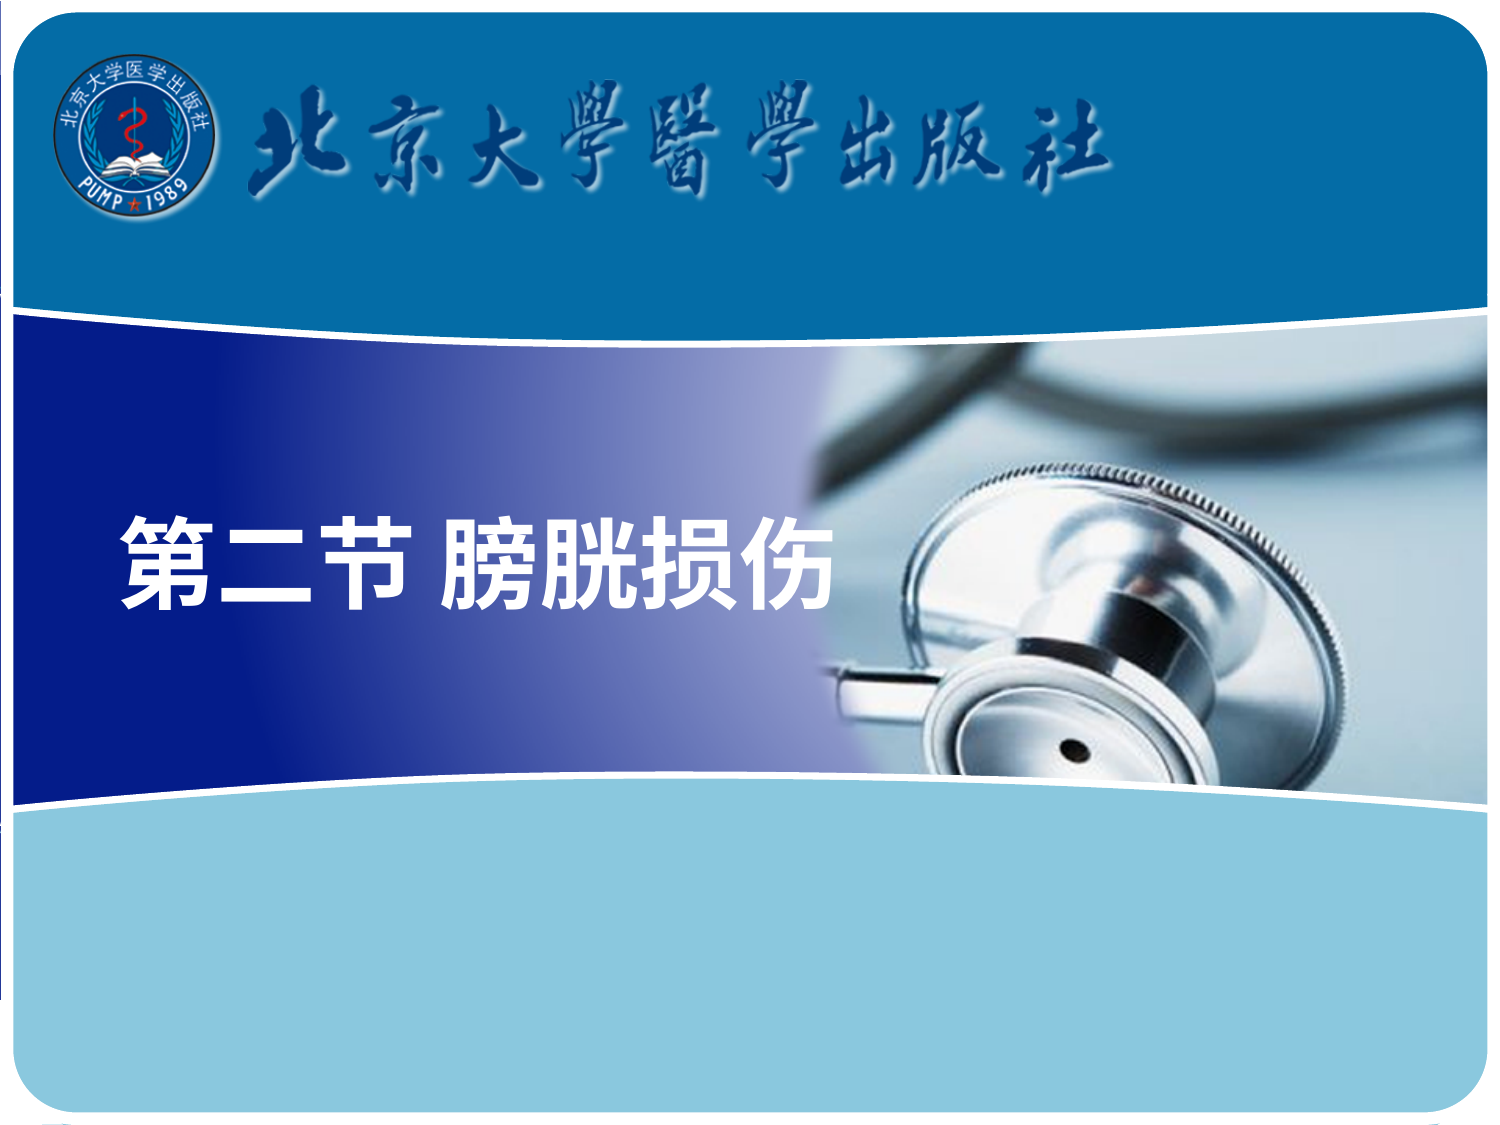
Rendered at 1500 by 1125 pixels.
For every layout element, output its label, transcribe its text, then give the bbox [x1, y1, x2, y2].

title 第二节 膀胱损伤 [52, 373, 904, 749]
picture [14, 315, 1487, 805]
picture [53, 54, 1117, 225]
